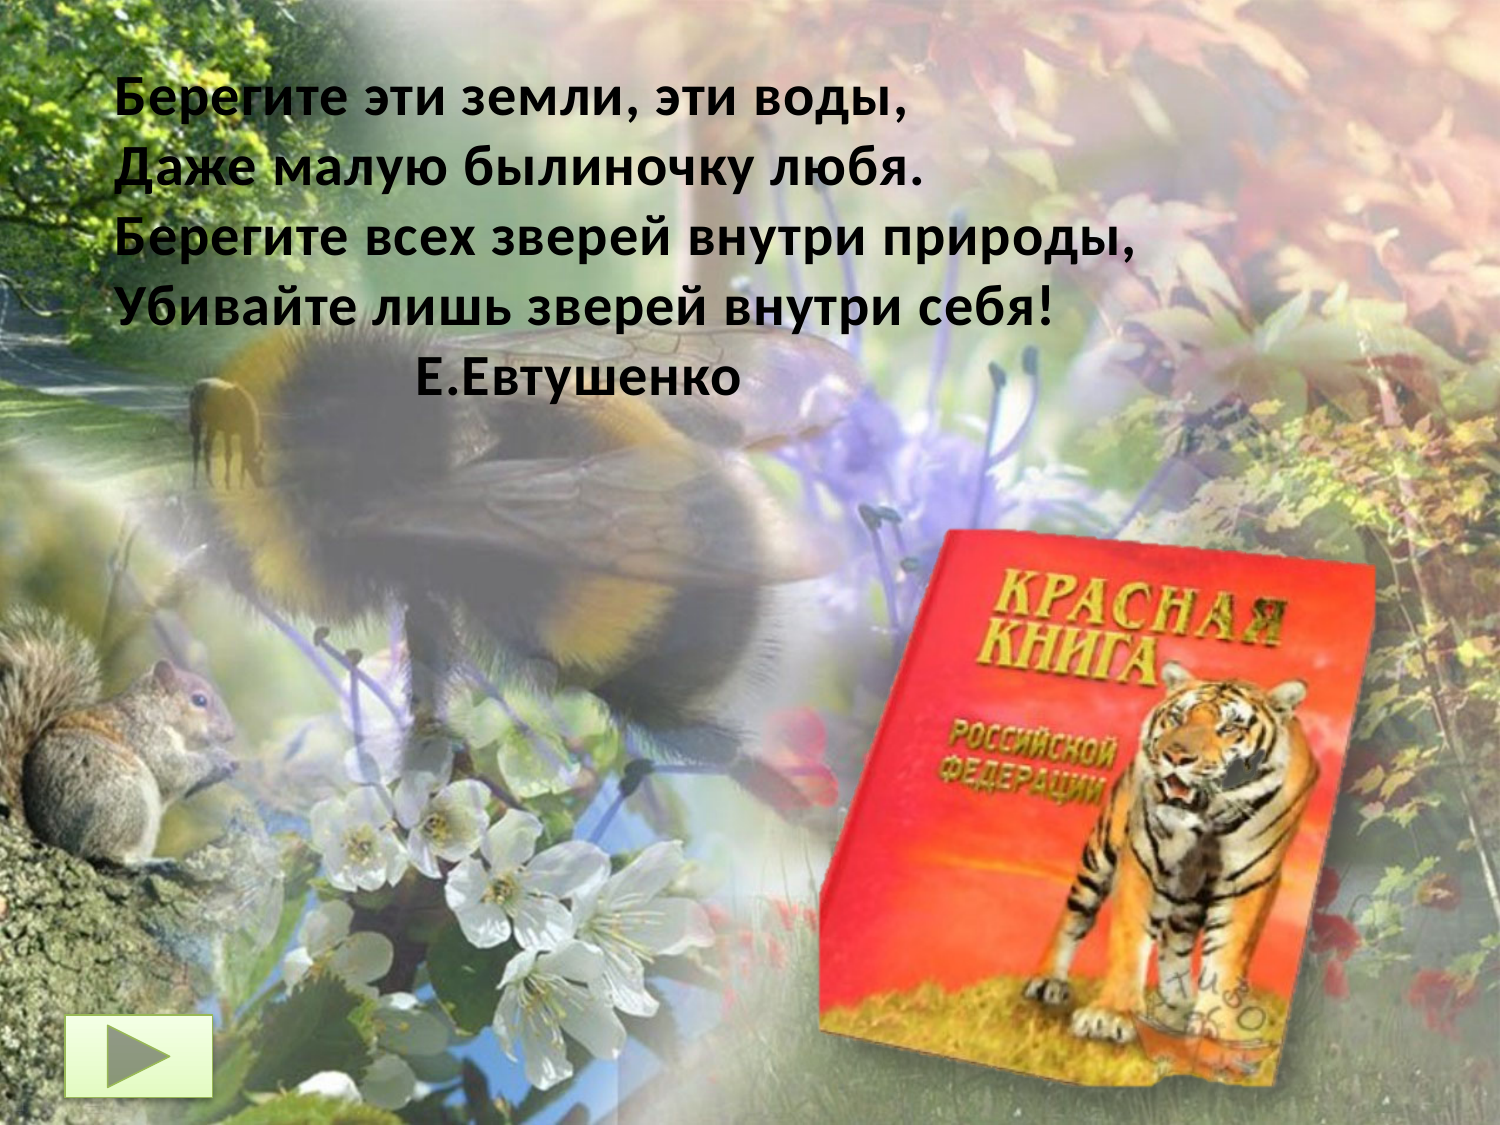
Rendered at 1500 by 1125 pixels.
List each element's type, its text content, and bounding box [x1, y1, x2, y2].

picture [0, 0, 1500, 1125]
text_box Берегите эти земли, эти воды, Даже малую былиночку любя. Берегите всех зверей внутри природы, Убивайте лишь зверей внутри себя! Е.Евтушенко [100, 50, 1258, 415]
text_box [64, 1014, 213, 1098]
